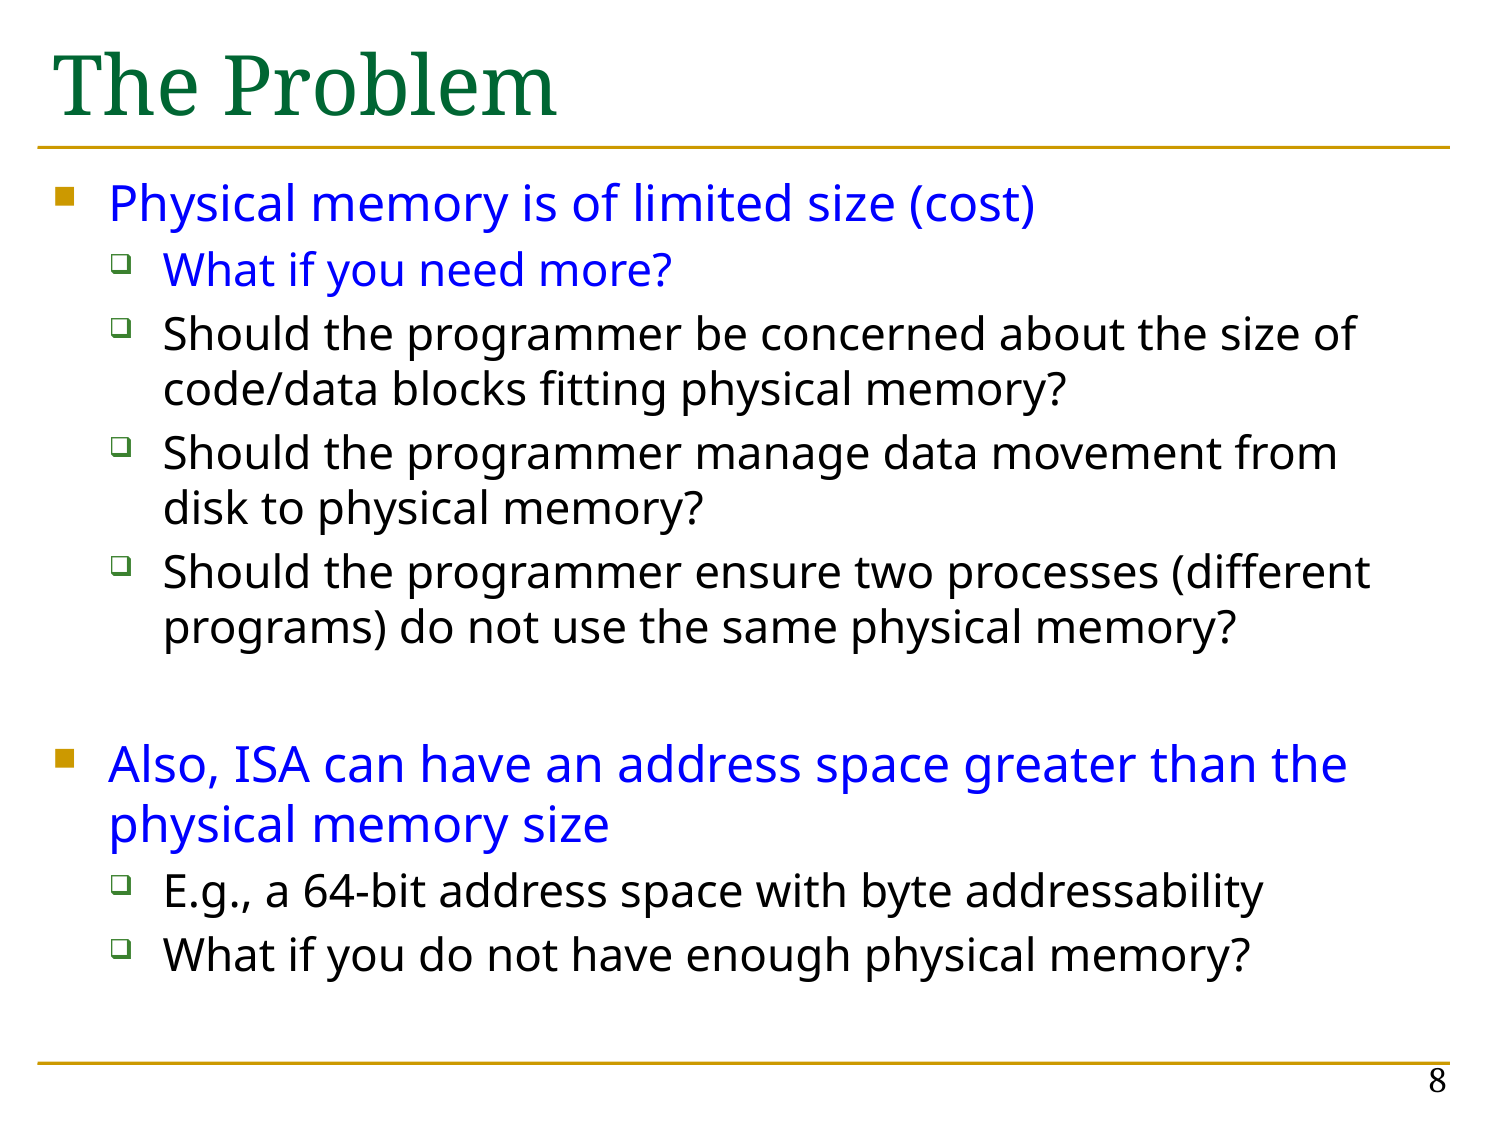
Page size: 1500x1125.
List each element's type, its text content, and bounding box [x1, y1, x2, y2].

slide_number 8 [1111, 1036, 1462, 1112]
title The Problem [37, 24, 1450, 163]
list Physical memory is of limited size (cost) What if you need more? Should the programmer be concerned about the size of code/data blocks fitting physical memory? Should the programmer manage data movement from disk to physical memory? Should the programmer ensure two processes (different programs) do not use the same physical memory? Also, ISA can have an address space greater than the physical memory size E.g., a 64-bit address space with byte addressability What if you do not have enough physical memory? [37, 163, 1450, 1016]
